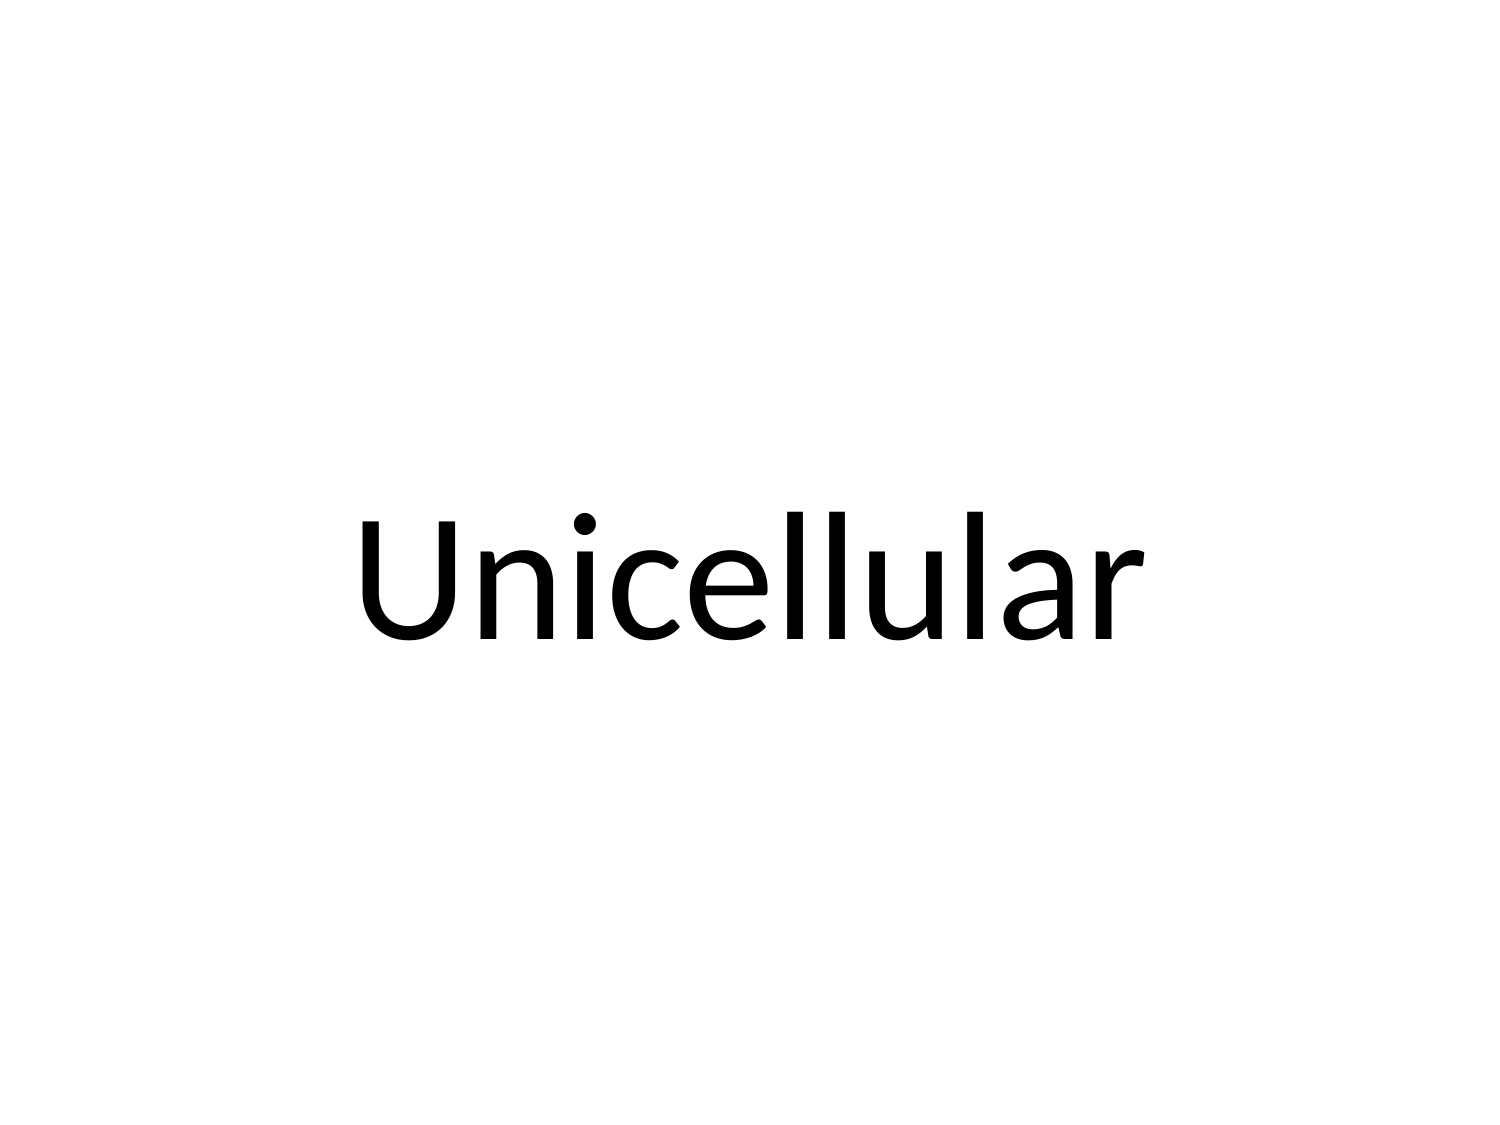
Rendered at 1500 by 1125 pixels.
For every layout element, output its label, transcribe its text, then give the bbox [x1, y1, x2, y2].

title Unicellular [75, 45, 1425, 1088]
